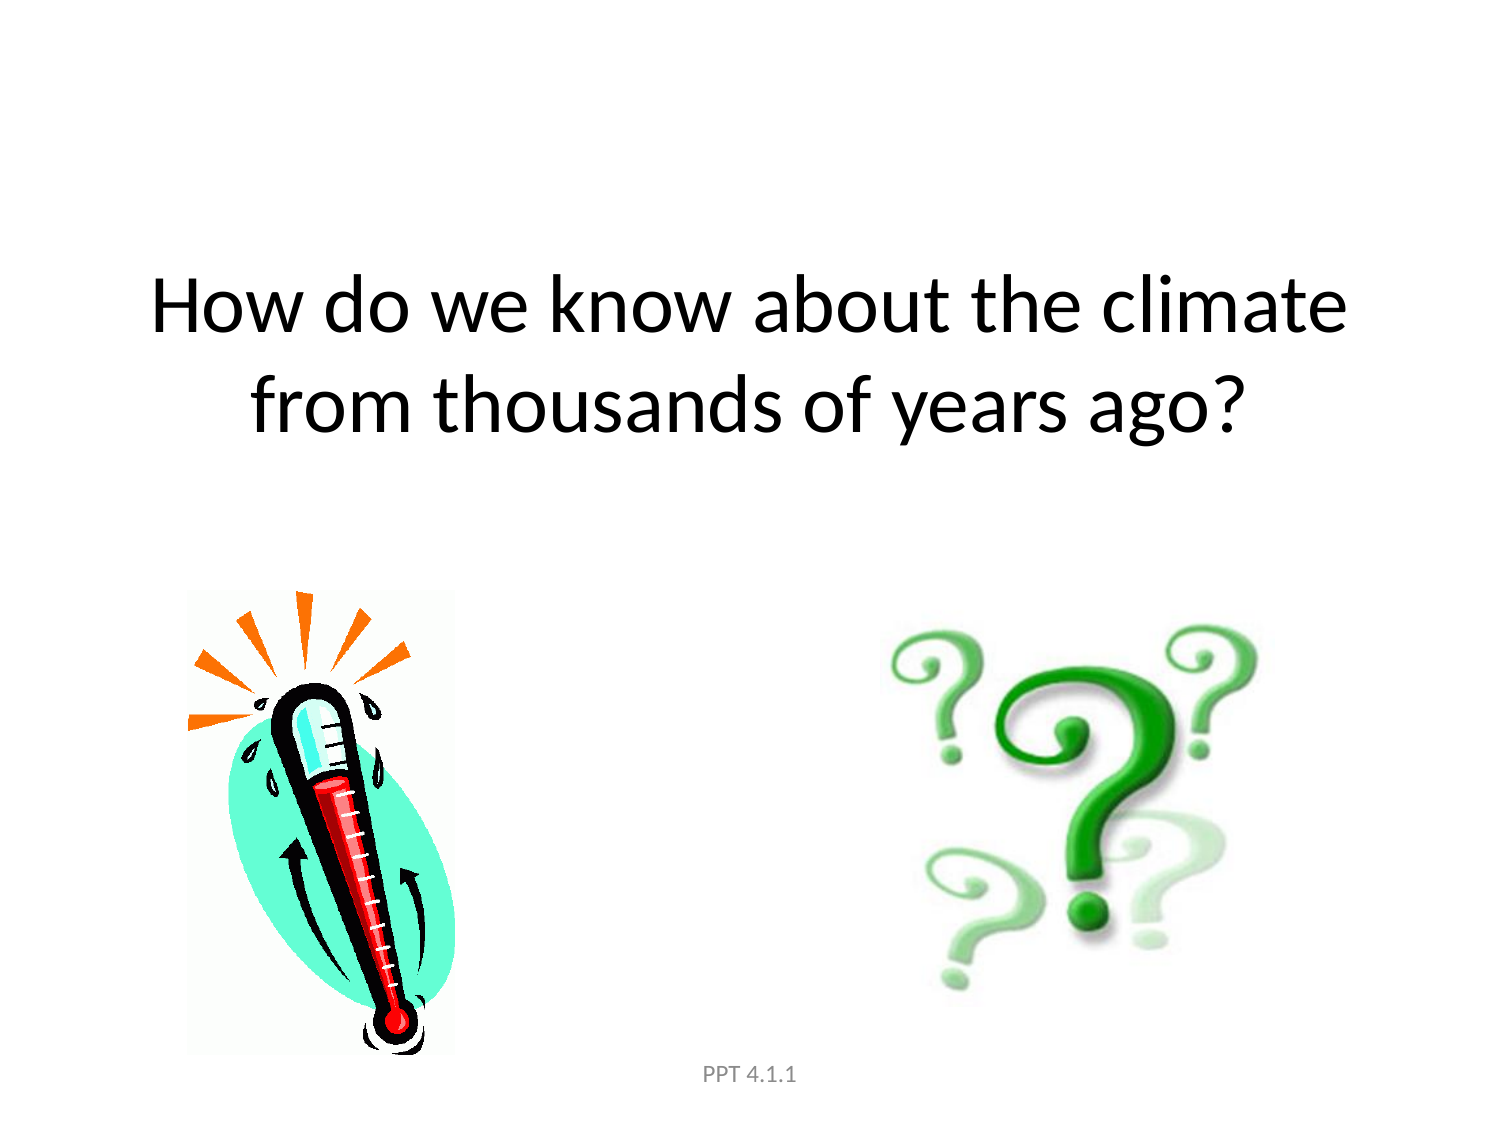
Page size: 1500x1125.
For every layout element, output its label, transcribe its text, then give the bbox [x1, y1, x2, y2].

picture [187, 590, 455, 1055]
footer PPT 4.1.1 [512, 1042, 988, 1103]
title How do we know about the climate from thousands of years ago? [112, 228, 1388, 470]
picture [879, 590, 1276, 1007]
